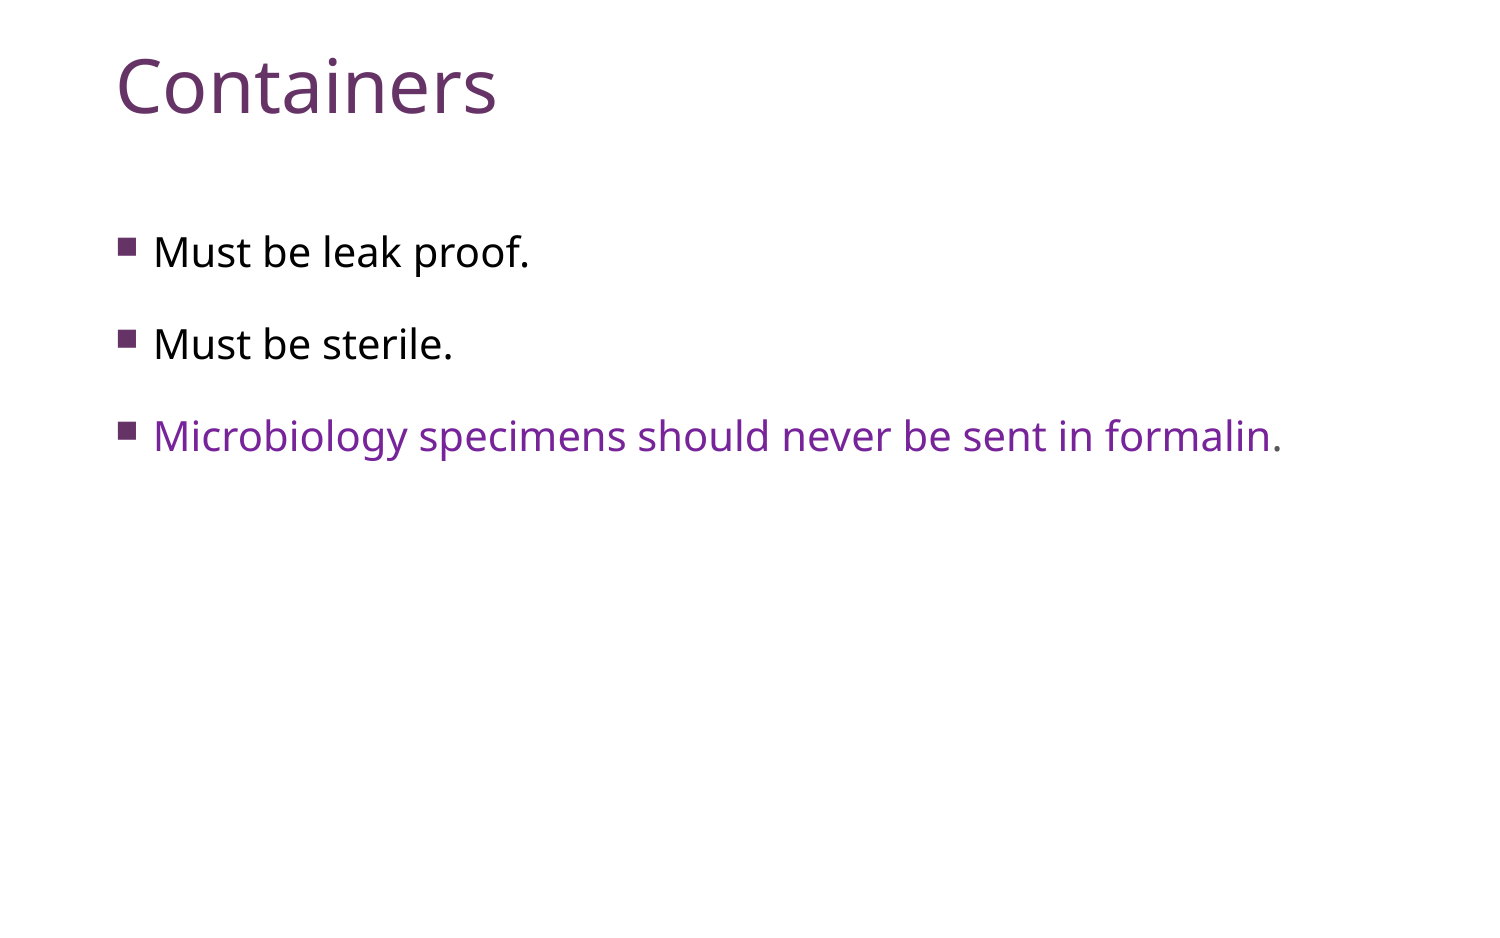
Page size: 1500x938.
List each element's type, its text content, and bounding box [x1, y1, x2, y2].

title Containers [100, 31, 1438, 167]
list Must be leak proof. Must be sterile. Microbiology specimens should never be sent in formalin. [100, 218, 1438, 834]
